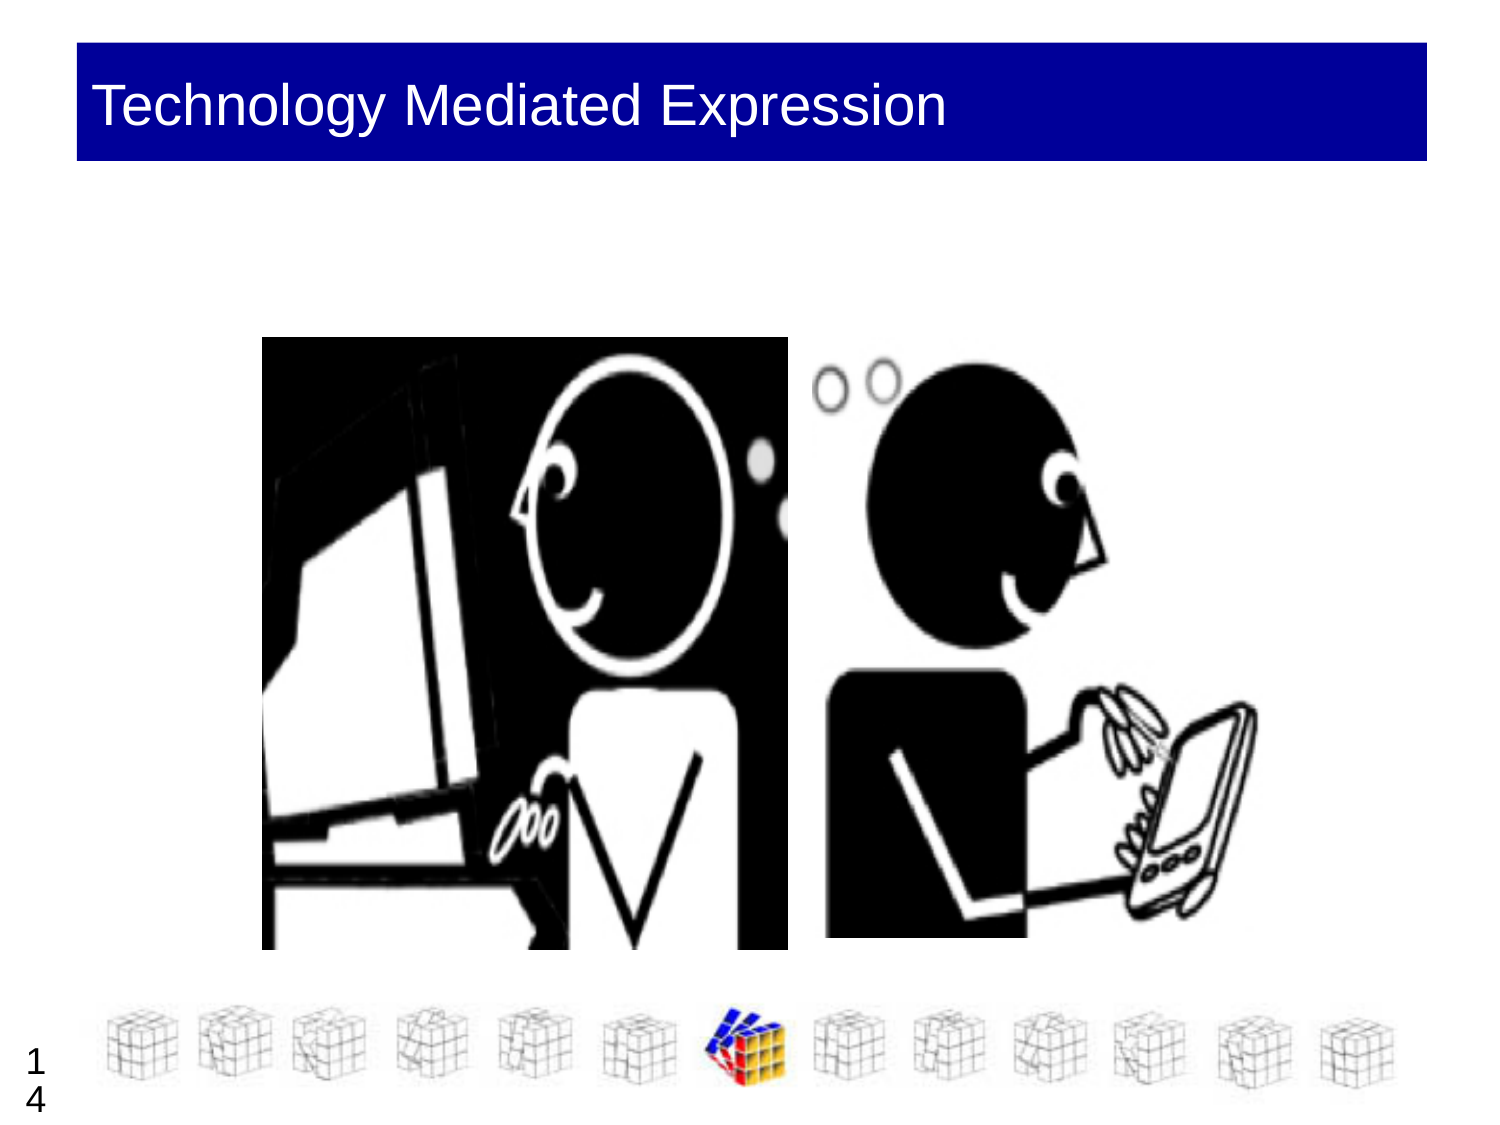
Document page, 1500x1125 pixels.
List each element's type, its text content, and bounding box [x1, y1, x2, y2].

slide_number 14 [0, 1018, 75, 1094]
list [262, 337, 788, 951]
title Technology Mediated Expression [76, 42, 1428, 162]
picture [812, 337, 1263, 938]
picture [64, 987, 1442, 1125]
